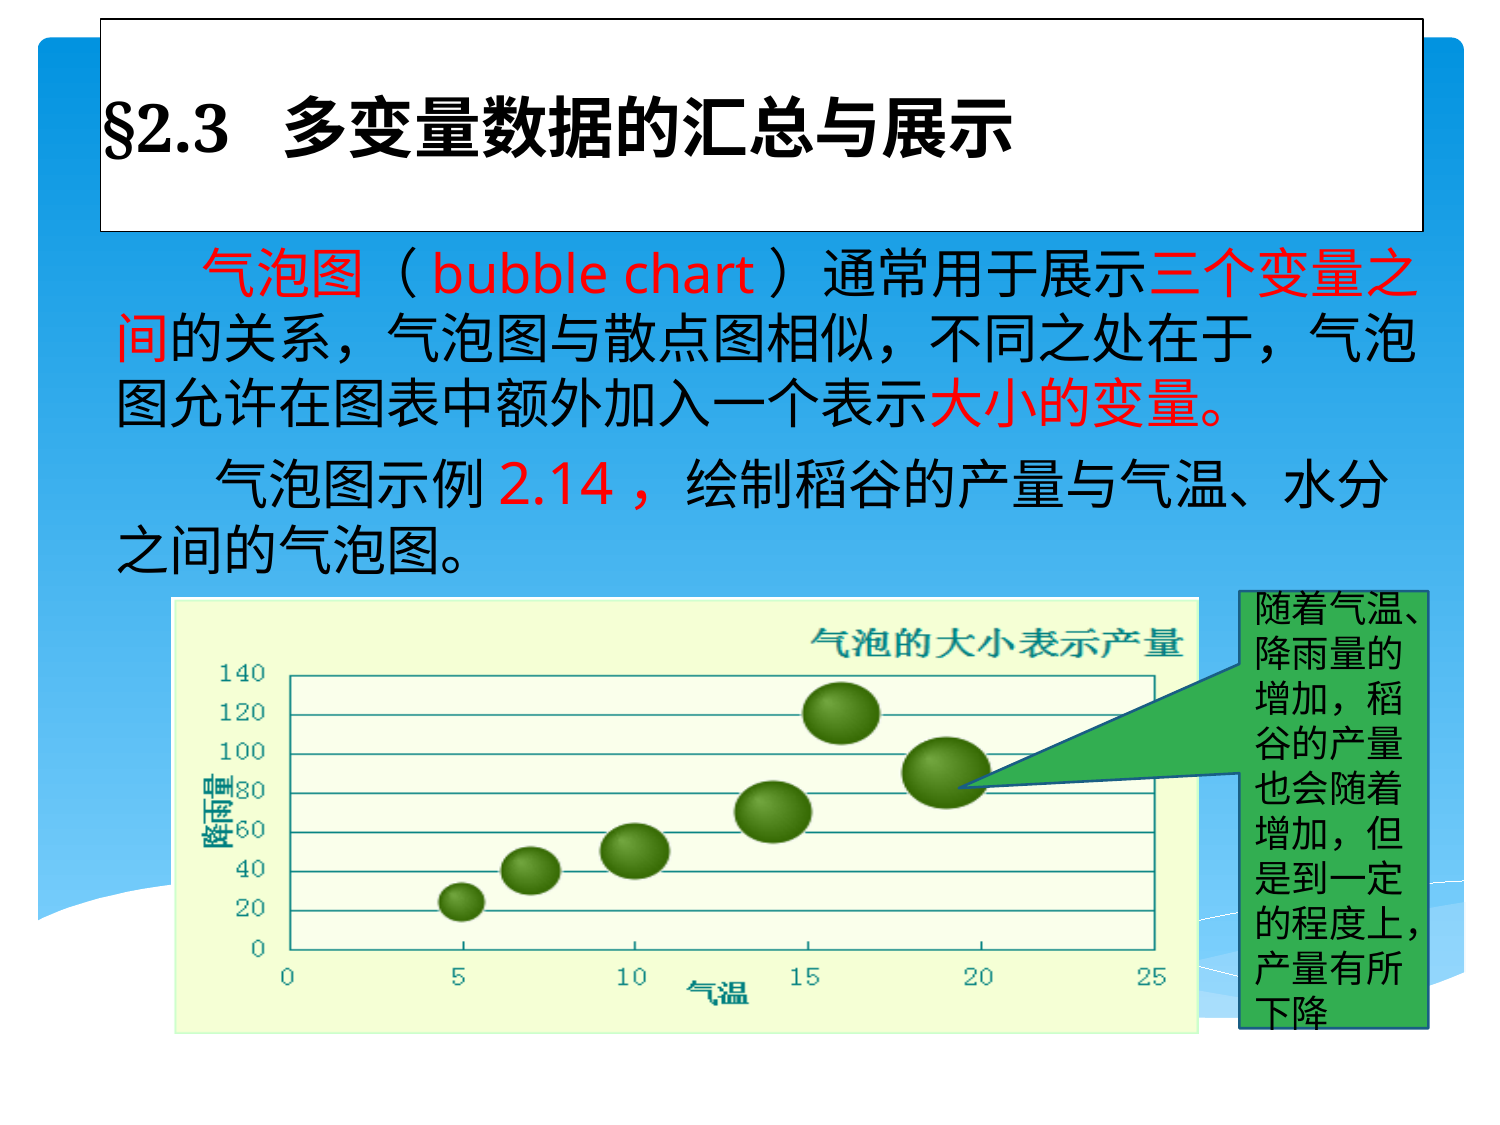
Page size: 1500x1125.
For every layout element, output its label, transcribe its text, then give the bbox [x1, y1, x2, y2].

text_box 随着气温、降雨量的增加，稻谷的产量也会随着增加，但是到一定的程度上，产量有所下降 [1205, 589, 1430, 1030]
title §2.3 多变量数据的汇总与展示 [100, 19, 1424, 232]
picture [170, 597, 1200, 1034]
subtitle 气泡图（bubble chart）通常用于展示三个变量之间的关系，气泡图与散点图相似，不同之处在于，气泡图允许在图表中额外加入一个表示大小的变量。 气泡图示例2.14，绘制稻谷的产量与气温、水分之间的气泡图。 [100, 231, 1436, 776]
